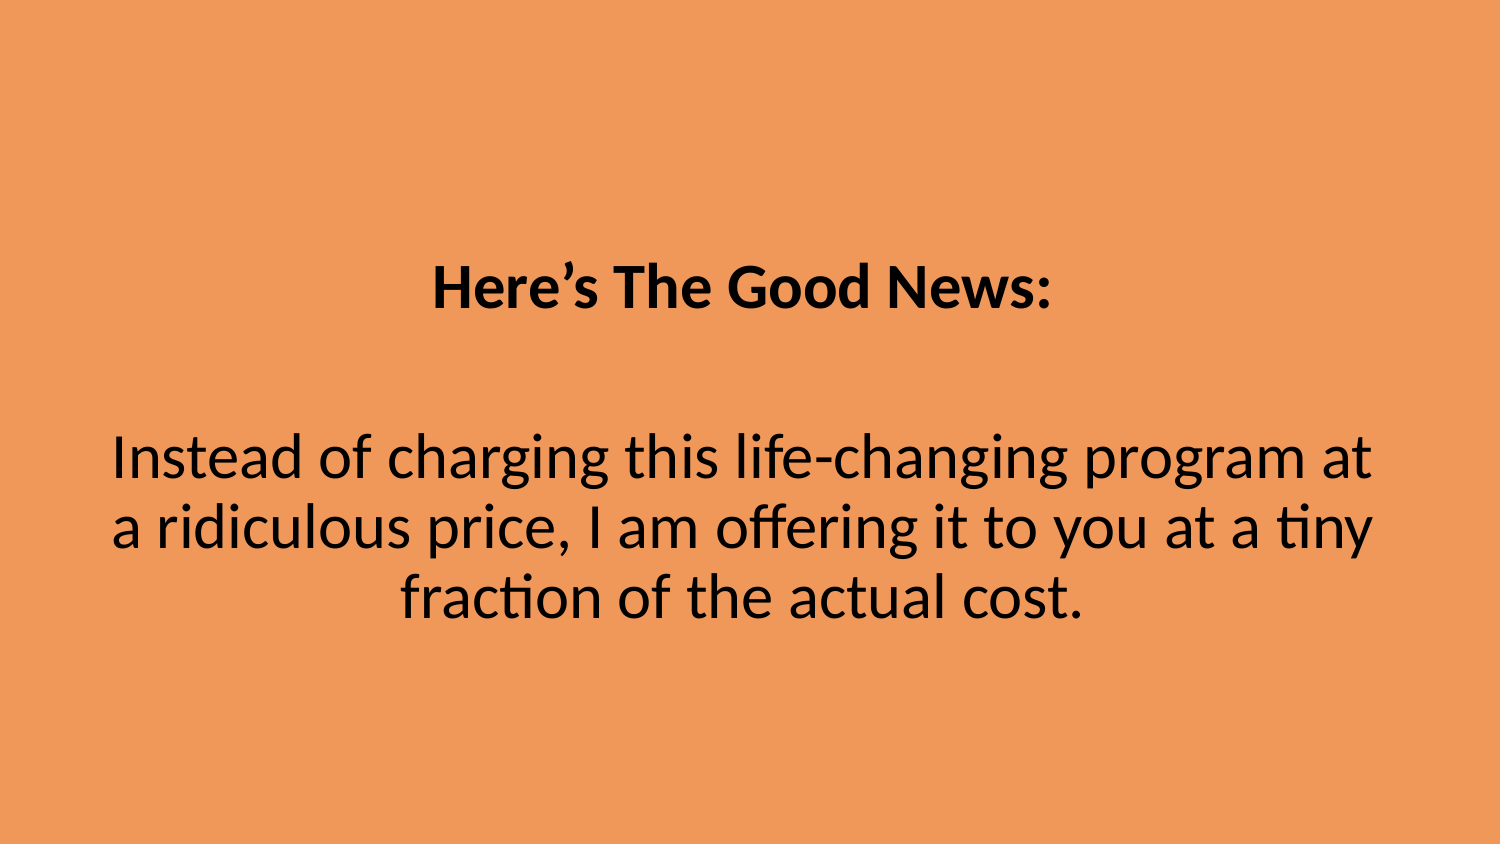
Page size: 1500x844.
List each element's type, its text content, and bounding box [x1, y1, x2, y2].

list Here’s The Good News: Instead of charging this life-changing program at a ridiculous price, I am offering it to you at a tiny fraction of the actual cost. [95, 244, 1390, 735]
